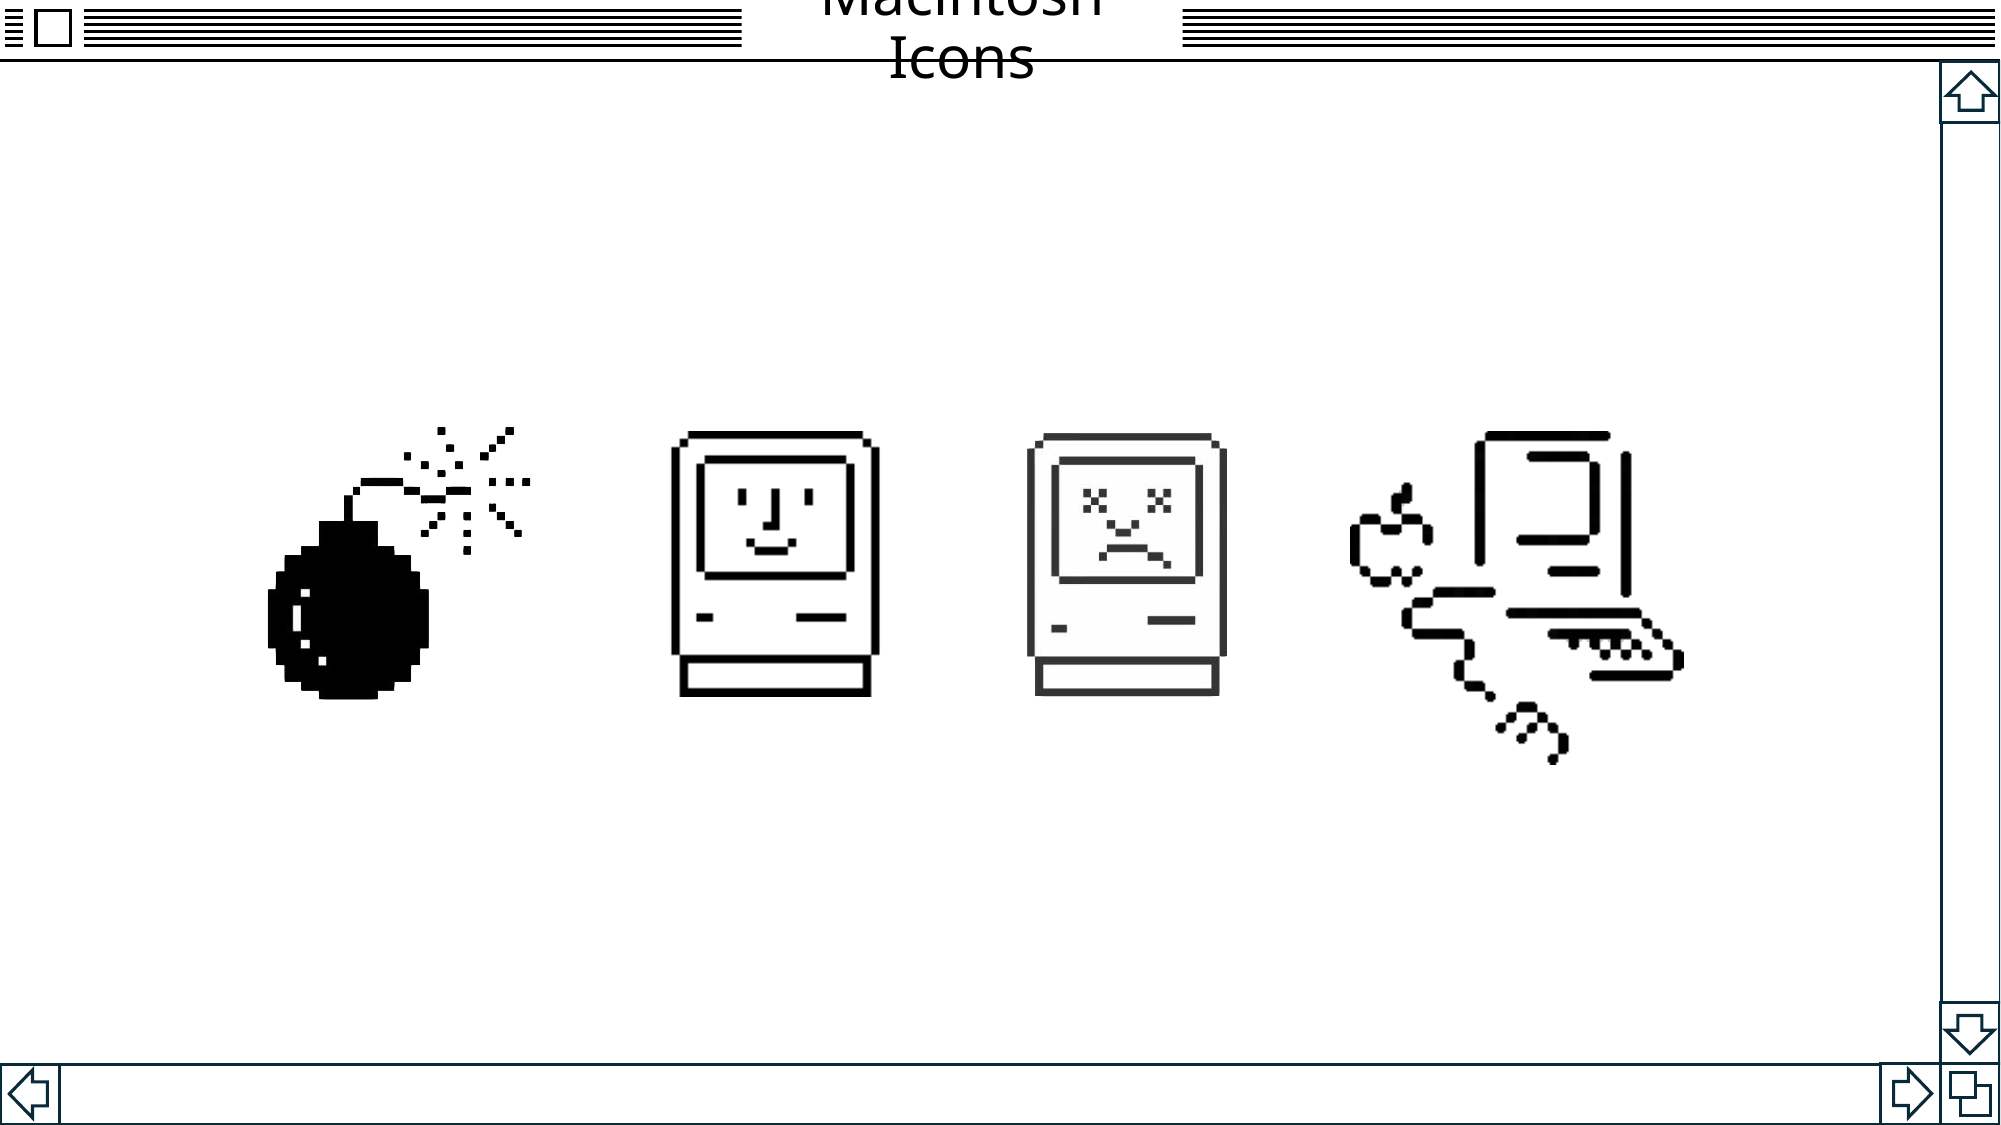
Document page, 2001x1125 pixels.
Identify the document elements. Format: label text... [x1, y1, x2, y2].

picture [646, 430, 906, 698]
picture [1350, 430, 1685, 766]
title Macintosh Icons [741, 3, 1183, 53]
picture [1001, 425, 1254, 700]
picture [241, 417, 551, 708]
